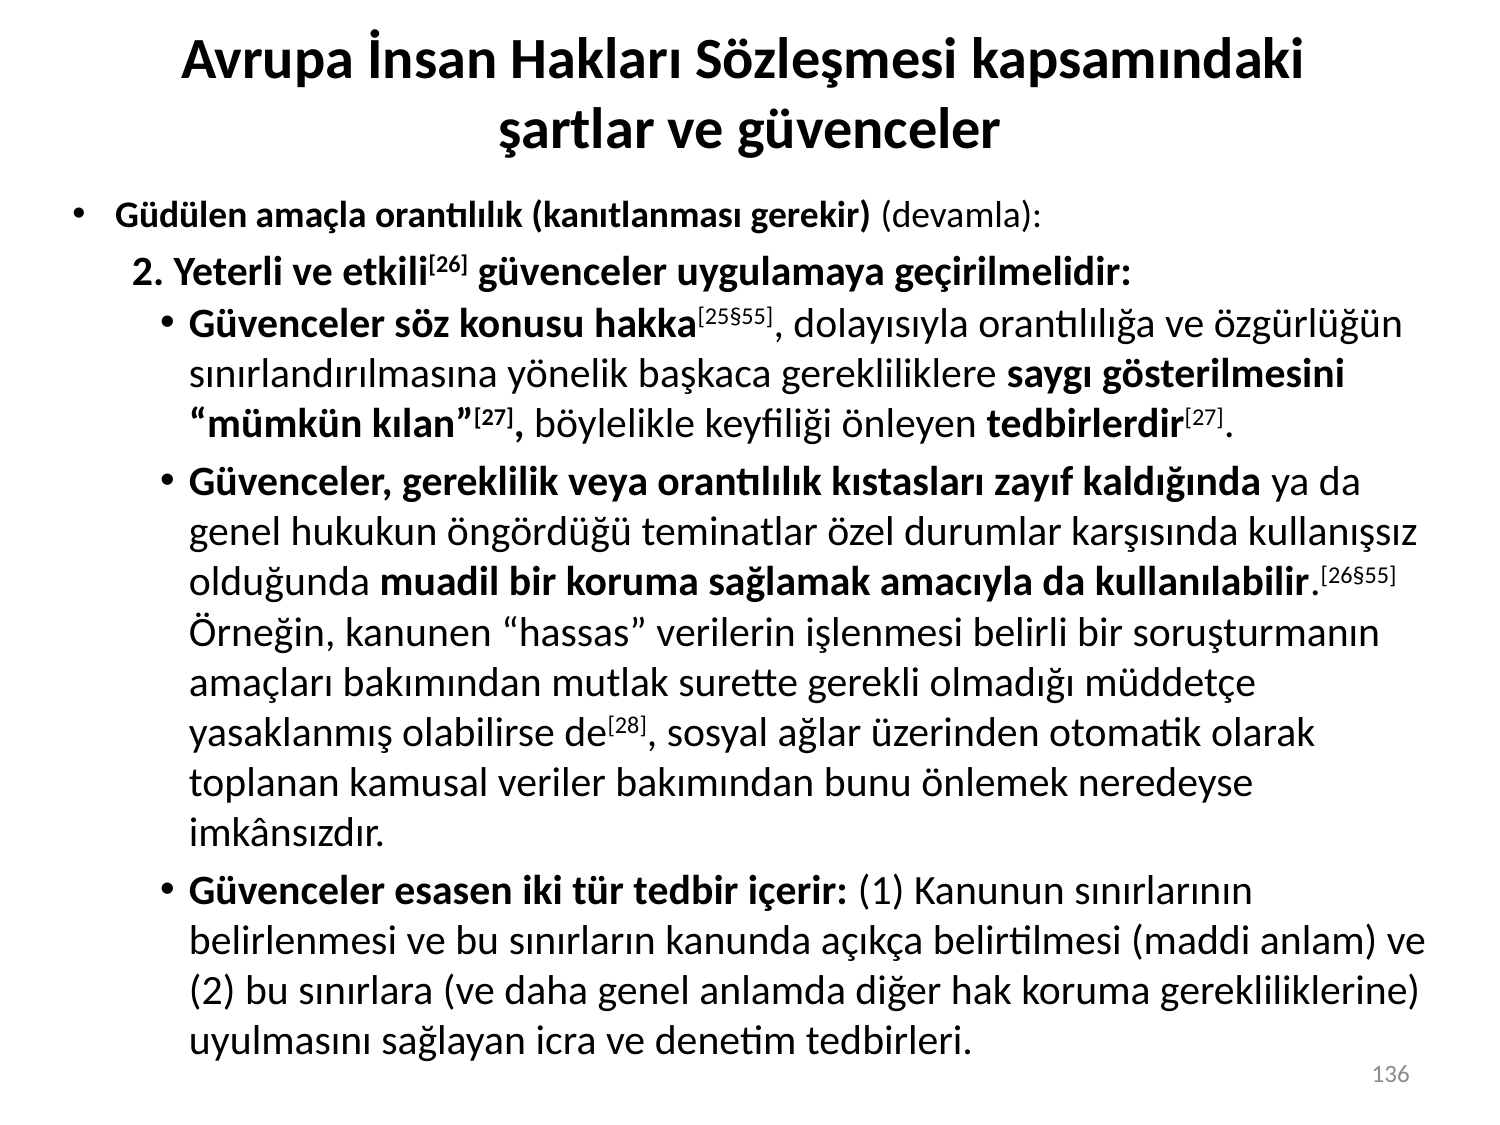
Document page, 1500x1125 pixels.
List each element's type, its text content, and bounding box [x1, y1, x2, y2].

title Avrupa İnsan Hakları Sözleşmesi kapsamındaki şartlar ve güvenceler [74, 5, 1426, 176]
slide_number 136 [1074, 1042, 1425, 1103]
list Güdülen amaçla orantılılık (kanıtlanması gerekir) (devamla): 2. Yeterli ve etkili[26] güvenceler uygulamaya geçirilmelidir: Güvenceler söz konusu hakka[25§55], dolayısıyla orantılılığa ve özgürlüğün sınırlandırılmasına yönelik başkaca gerekliliklere saygı gösterilmesini “mümkün kılan”[27], böylelikle keyfiliği önleyen tedbirlerdir[27]. Güvenceler, gereklilik veya orantılılık kıstasları zayıf kaldığında ya da genel hukukun öngördüğü teminatlar özel durumlar karşısında kullanışsız olduğunda muadil bir koruma sağlamak amacıyla da kullanılabilir.[26§55] Örneğin, kanunen “hassas” verilerin işlenmesi belirli bir soruşturmanın amaçları bakımından mutlak surette gerekli olmadığı müddetçe yasaklanmış olabilirse de[28], sosyal ağlar üzerinden otomatik olarak toplanan kamusal veriler bakımından bunu önlemek neredeyse imkânsızdır. Güvenceler esasen iki tür tedbir içerir: (1) Kanunun sınırlarının belirlenmesi ve bu sınırların kanunda açıkça belirtilmesi (maddi anlam) ve (2) bu sınırlara (ve daha genel anlamda diğer hak koruma gerekliliklerine) uyulmasını sağlayan icra ve denetim tedbirleri. [56, 182, 1463, 1046]
